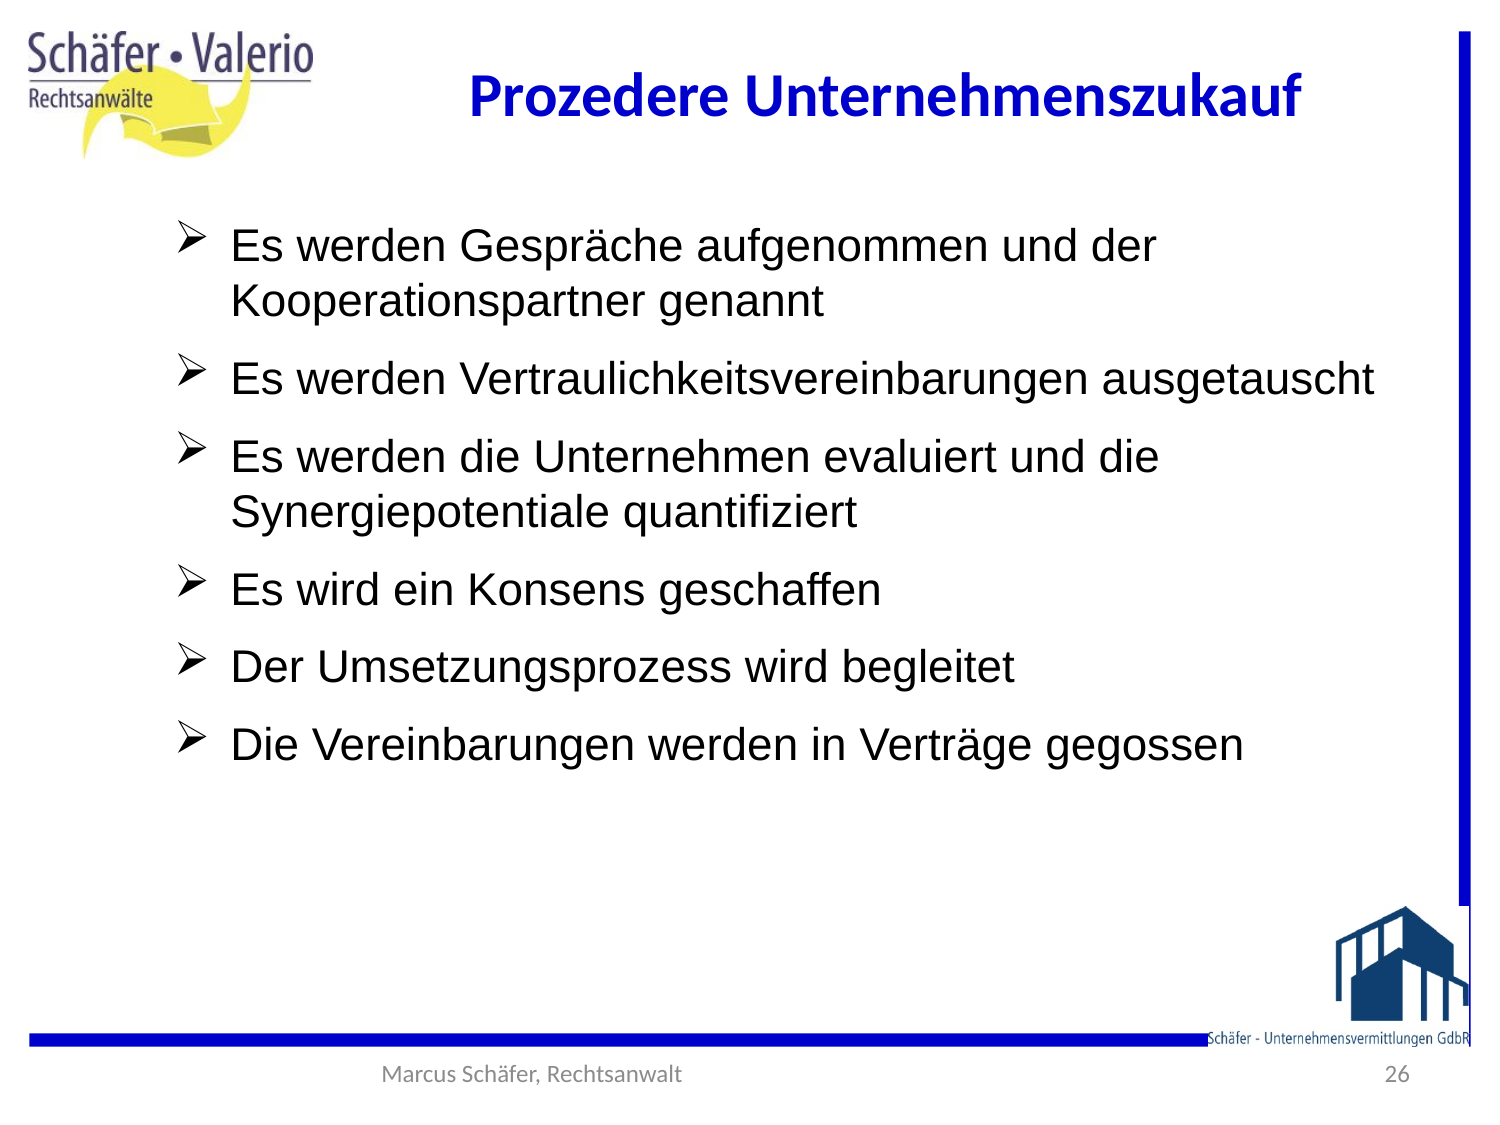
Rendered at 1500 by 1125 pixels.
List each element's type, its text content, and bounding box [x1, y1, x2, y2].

slide_number 26 [1074, 1055, 1425, 1103]
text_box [29, 31, 1471, 1048]
picture [28, 31, 314, 160]
footer Marcus Schäfer, Rechtsanwalt [76, 1055, 988, 1103]
picture [1208, 905, 1470, 1048]
